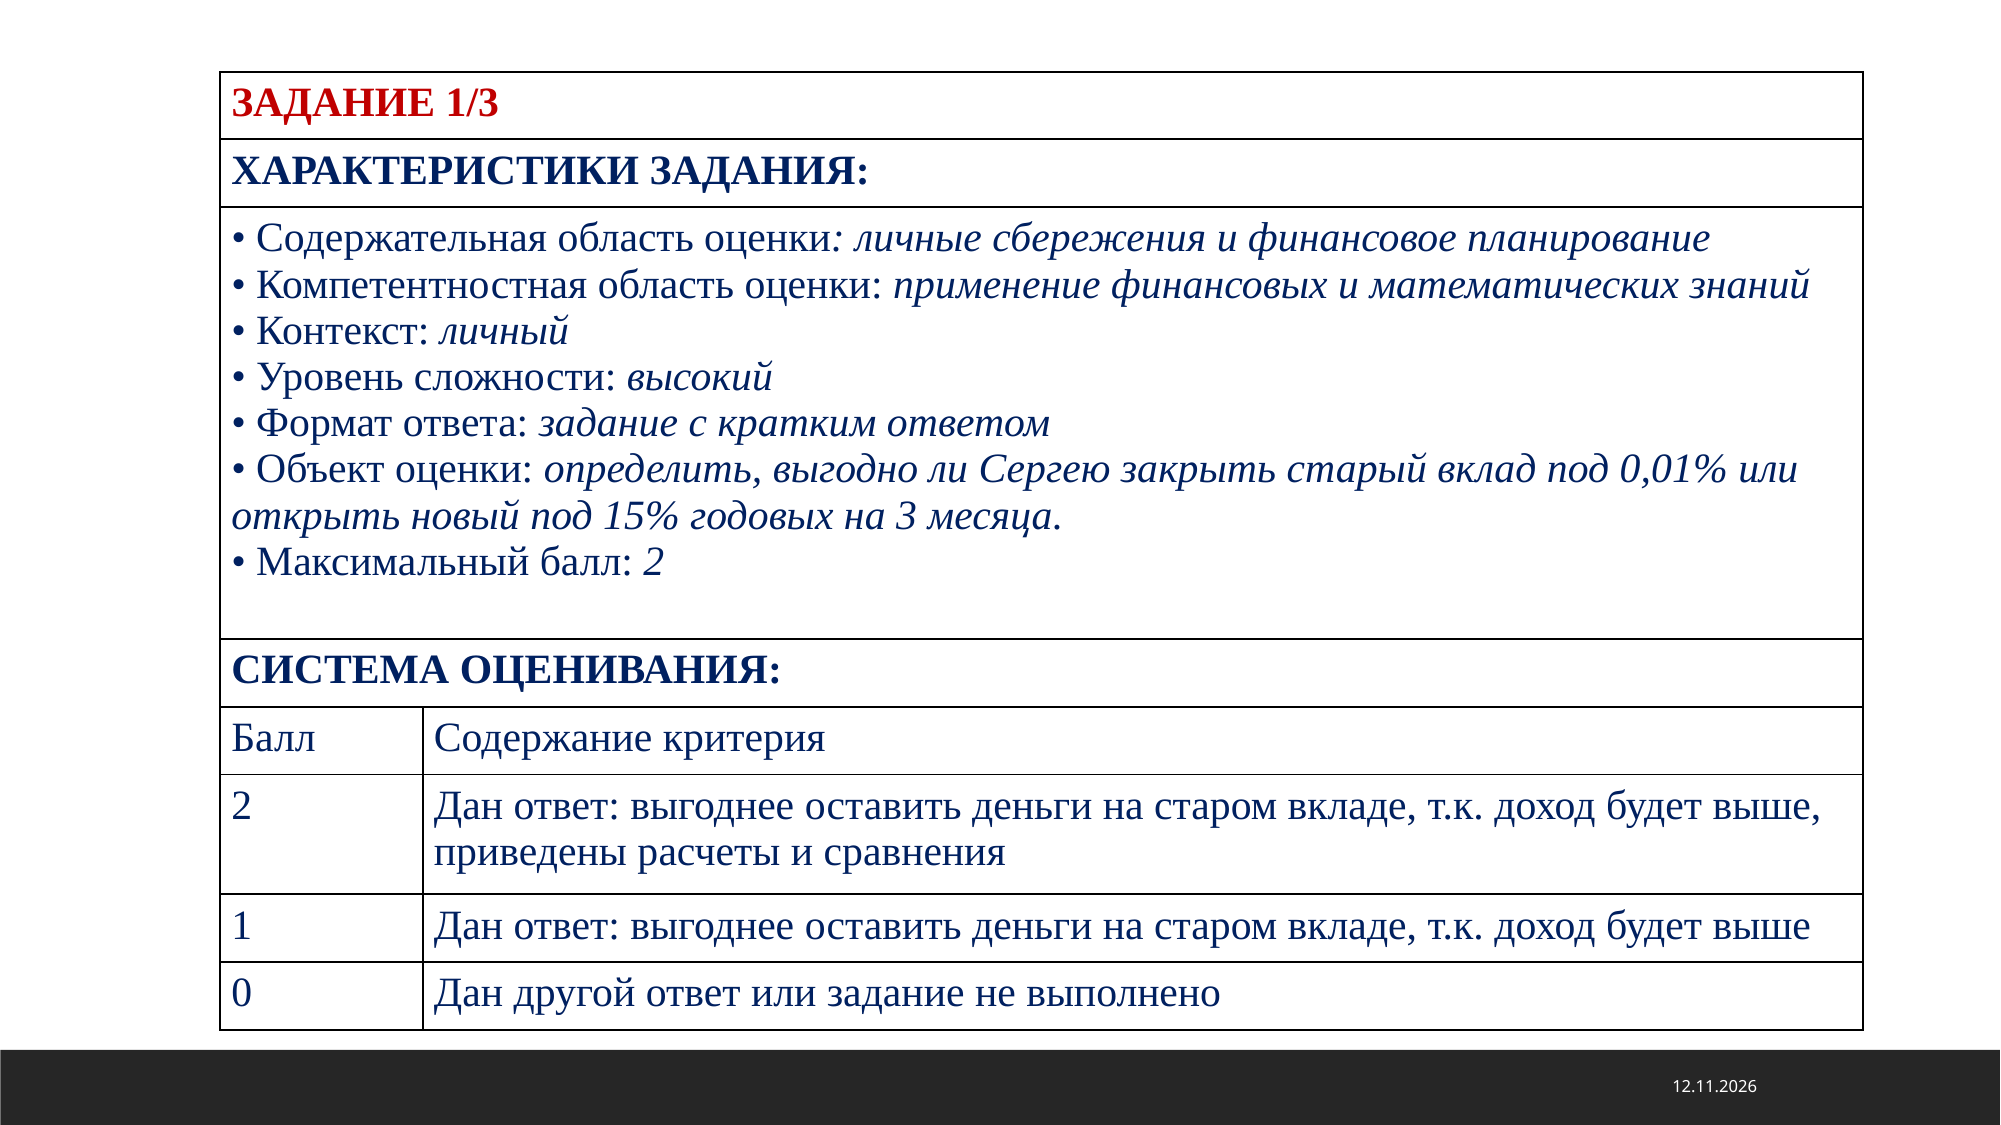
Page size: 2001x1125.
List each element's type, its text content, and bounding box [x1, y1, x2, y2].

table_cell ХАРАКТЕРИСТИКИ ЗАДАНИЯ: [221, 140, 1862, 206]
table_cell 2 [221, 775, 422, 893]
table_cell 1 [221, 895, 422, 961]
table_cell Дан ответ: выгоднее оставить деньги на старом вкладе, т.к. доход будет выше, приведены расчеты и сравнения [424, 775, 1862, 893]
table_cell СИСТЕМА ОЦЕНИВАНИЯ: [221, 640, 1862, 706]
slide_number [1348, 1057, 1773, 1118]
table_cell Дан другой ответ или задание не выполнено [424, 963, 1862, 1029]
table_cell Содержание критерия [424, 708, 1862, 774]
table_cell 0 [221, 963, 422, 1029]
table_cell Балл [221, 708, 422, 774]
table_header ЗАДАНИЕ 1/3 [221, 73, 1862, 138]
table_cell • Содержательная область оценки: личные сбережения и финансовое планирование • Компетентностная область оценки: применение финансовых и математических знаний • Контекст: личный • Уровень сложности: высокий • Формат ответа: задание с кратким ответом • Объект оценки: определить, выгодно ли Сергею закрыть старый вклад под 0,01% или открыть новый под 15% годовых на 3 месяца. • Максимальный балл: 2 [221, 208, 1862, 638]
table_cell Дан ответ: выгоднее оставить деньги на старом вкладе, т.к. доход будет выше [424, 895, 1862, 961]
